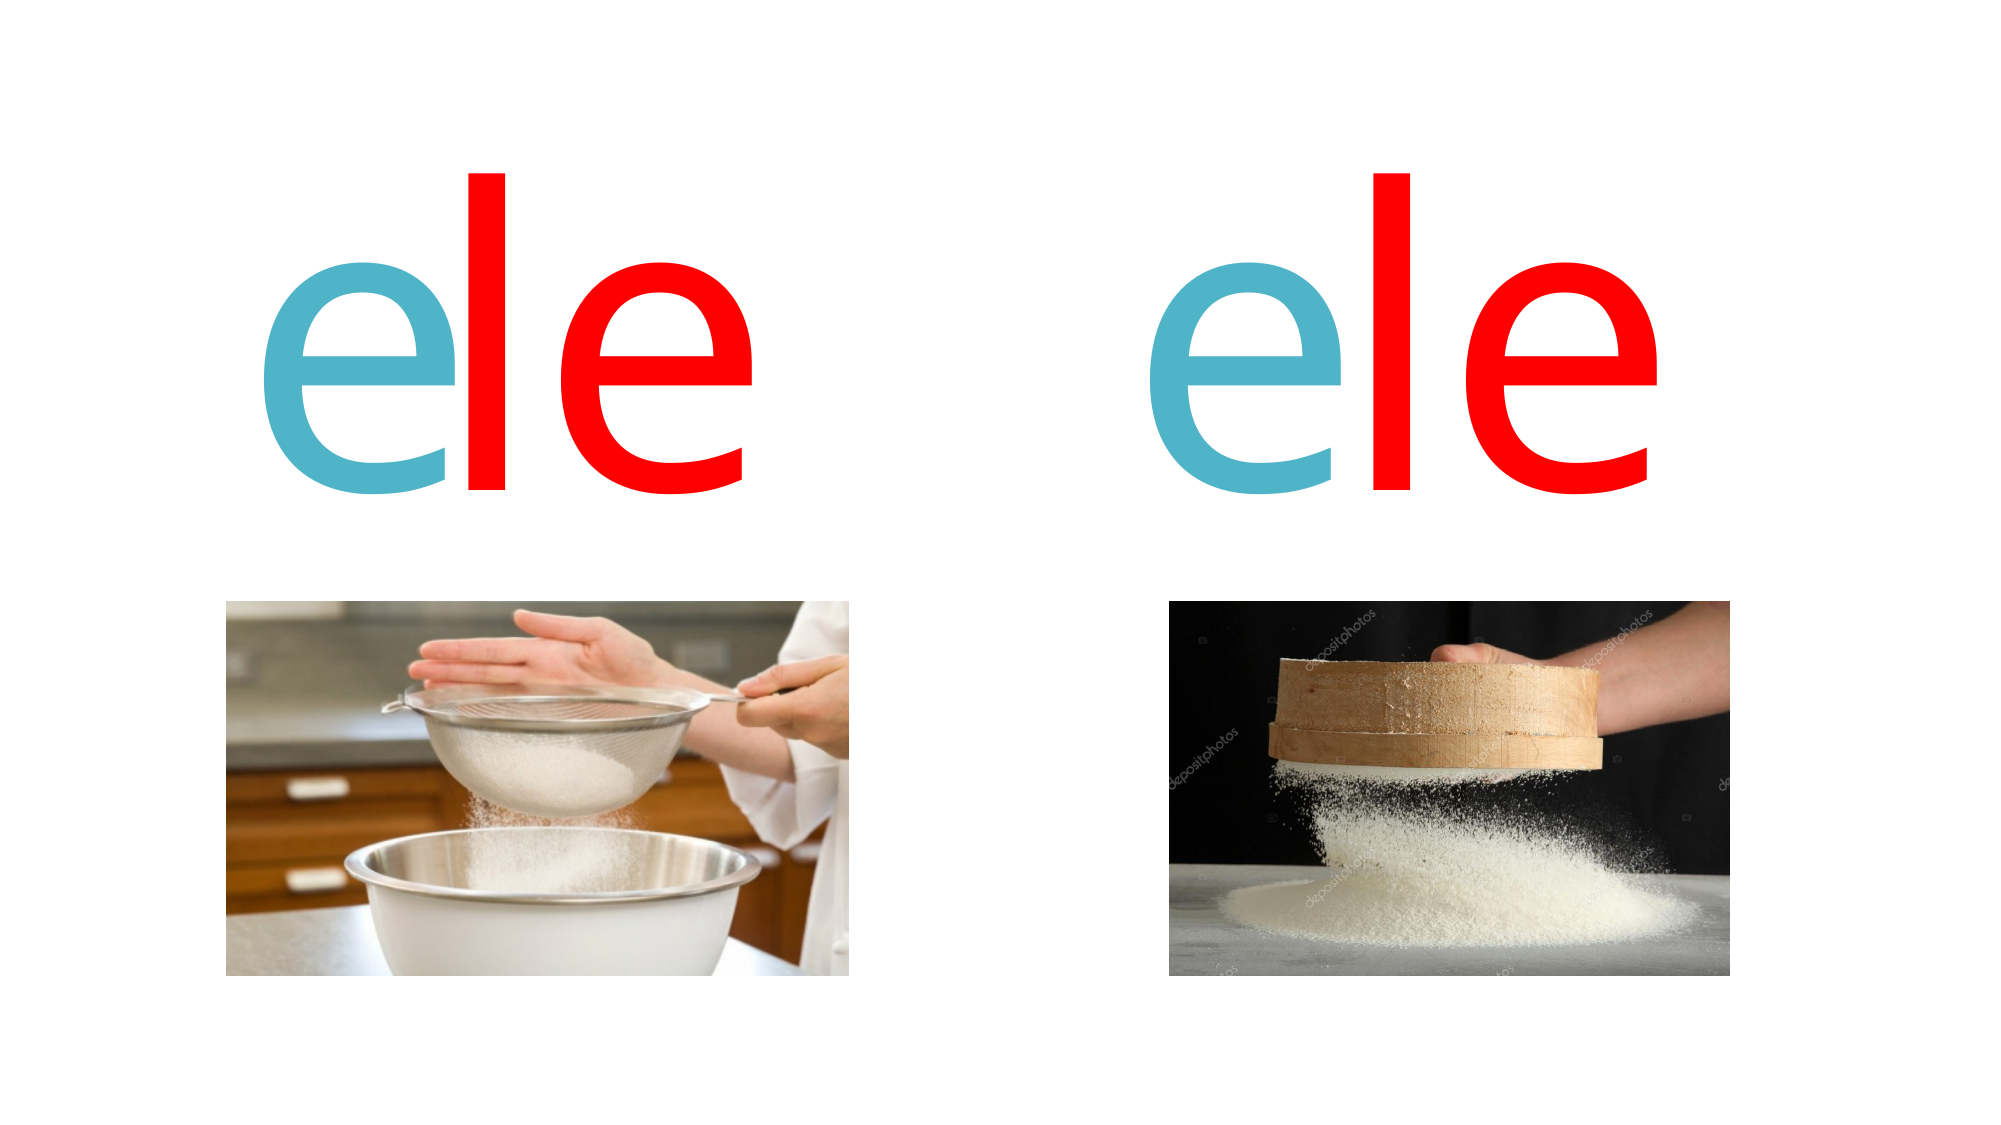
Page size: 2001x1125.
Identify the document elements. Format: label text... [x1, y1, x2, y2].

title e [226, 227, 418, 500]
text_box le [1323, 227, 1709, 500]
picture [1169, 601, 1731, 976]
text_box e [1112, 227, 1323, 500]
picture [225, 601, 849, 976]
text_box le [418, 227, 804, 500]
